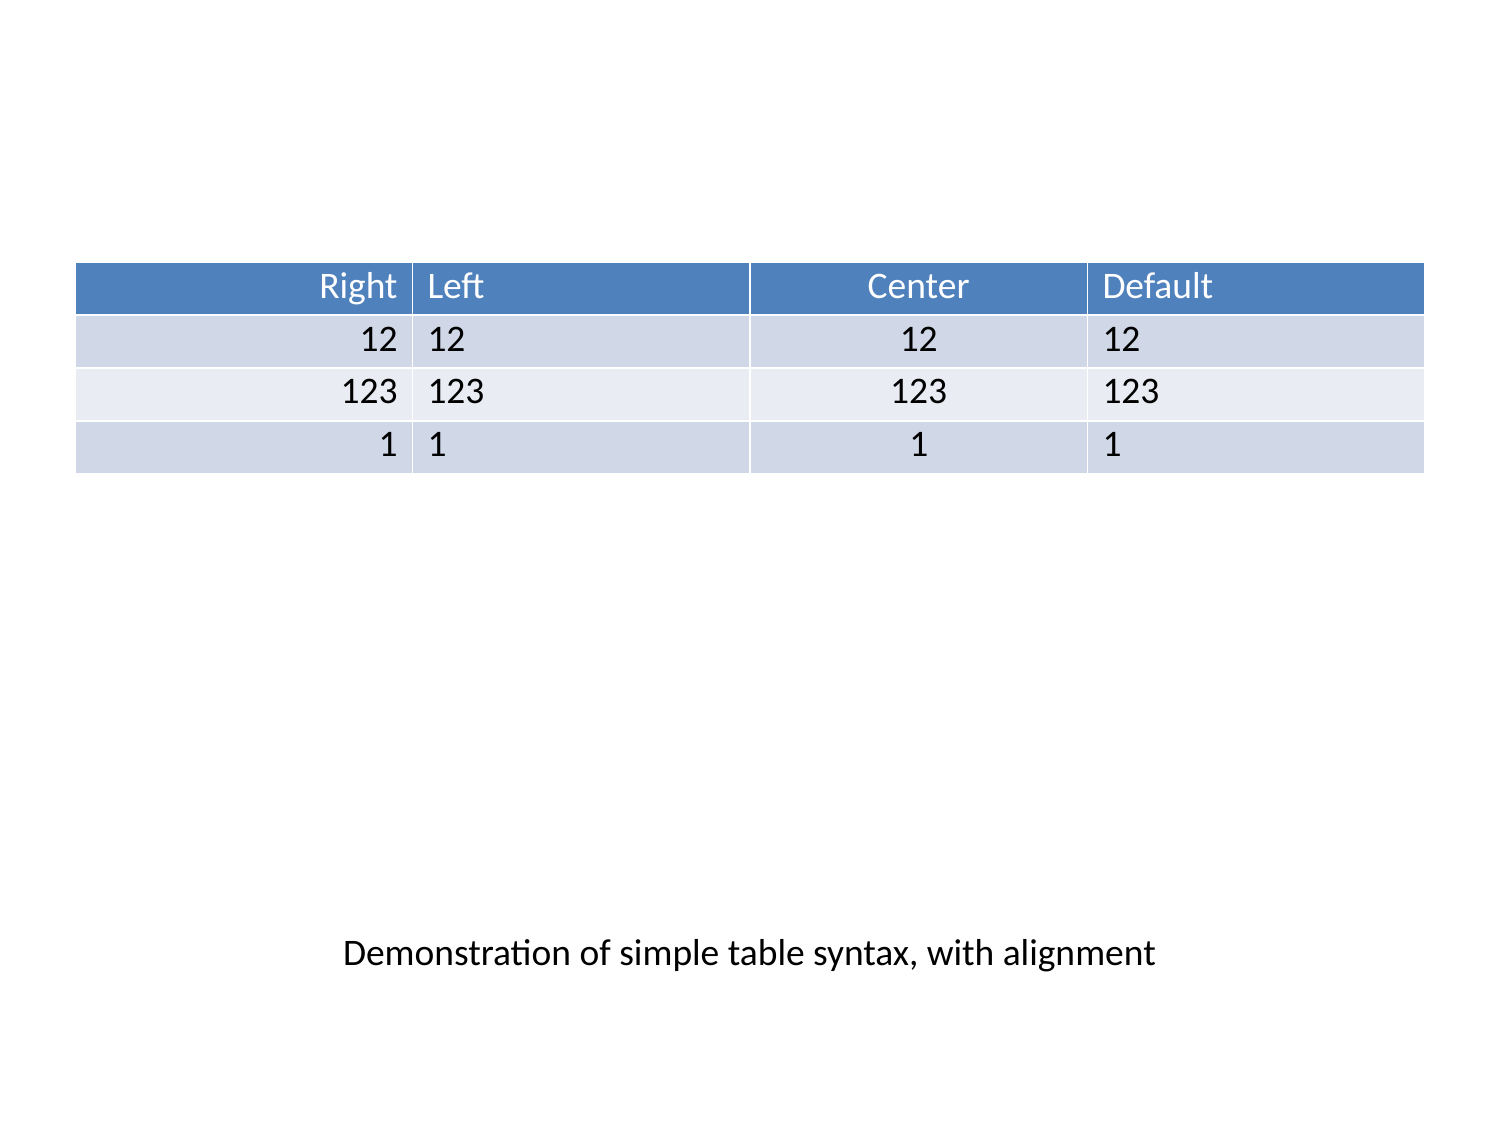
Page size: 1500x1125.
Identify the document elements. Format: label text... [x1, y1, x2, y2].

table_header Default [1088, 263, 1424, 314]
table_cell 123 [76, 369, 412, 420]
table_cell 12 [413, 316, 749, 367]
table_cell 12 [76, 316, 412, 367]
table_header Right [76, 263, 412, 314]
table_cell 1 [1088, 422, 1424, 473]
table_header Left [413, 263, 749, 314]
table_cell 12 [751, 316, 1087, 367]
table_cell 123 [751, 369, 1087, 420]
table_cell 1 [76, 422, 412, 473]
table_header Center [751, 263, 1087, 314]
table_cell 12 [1088, 316, 1424, 367]
table_cell 1 [413, 422, 749, 473]
table_cell 123 [1088, 369, 1424, 420]
table_cell 123 [413, 369, 749, 420]
table_cell 1 [751, 422, 1087, 473]
text_box Demonstration of simple table syntax, with alignment [74, 920, 1425, 1005]
